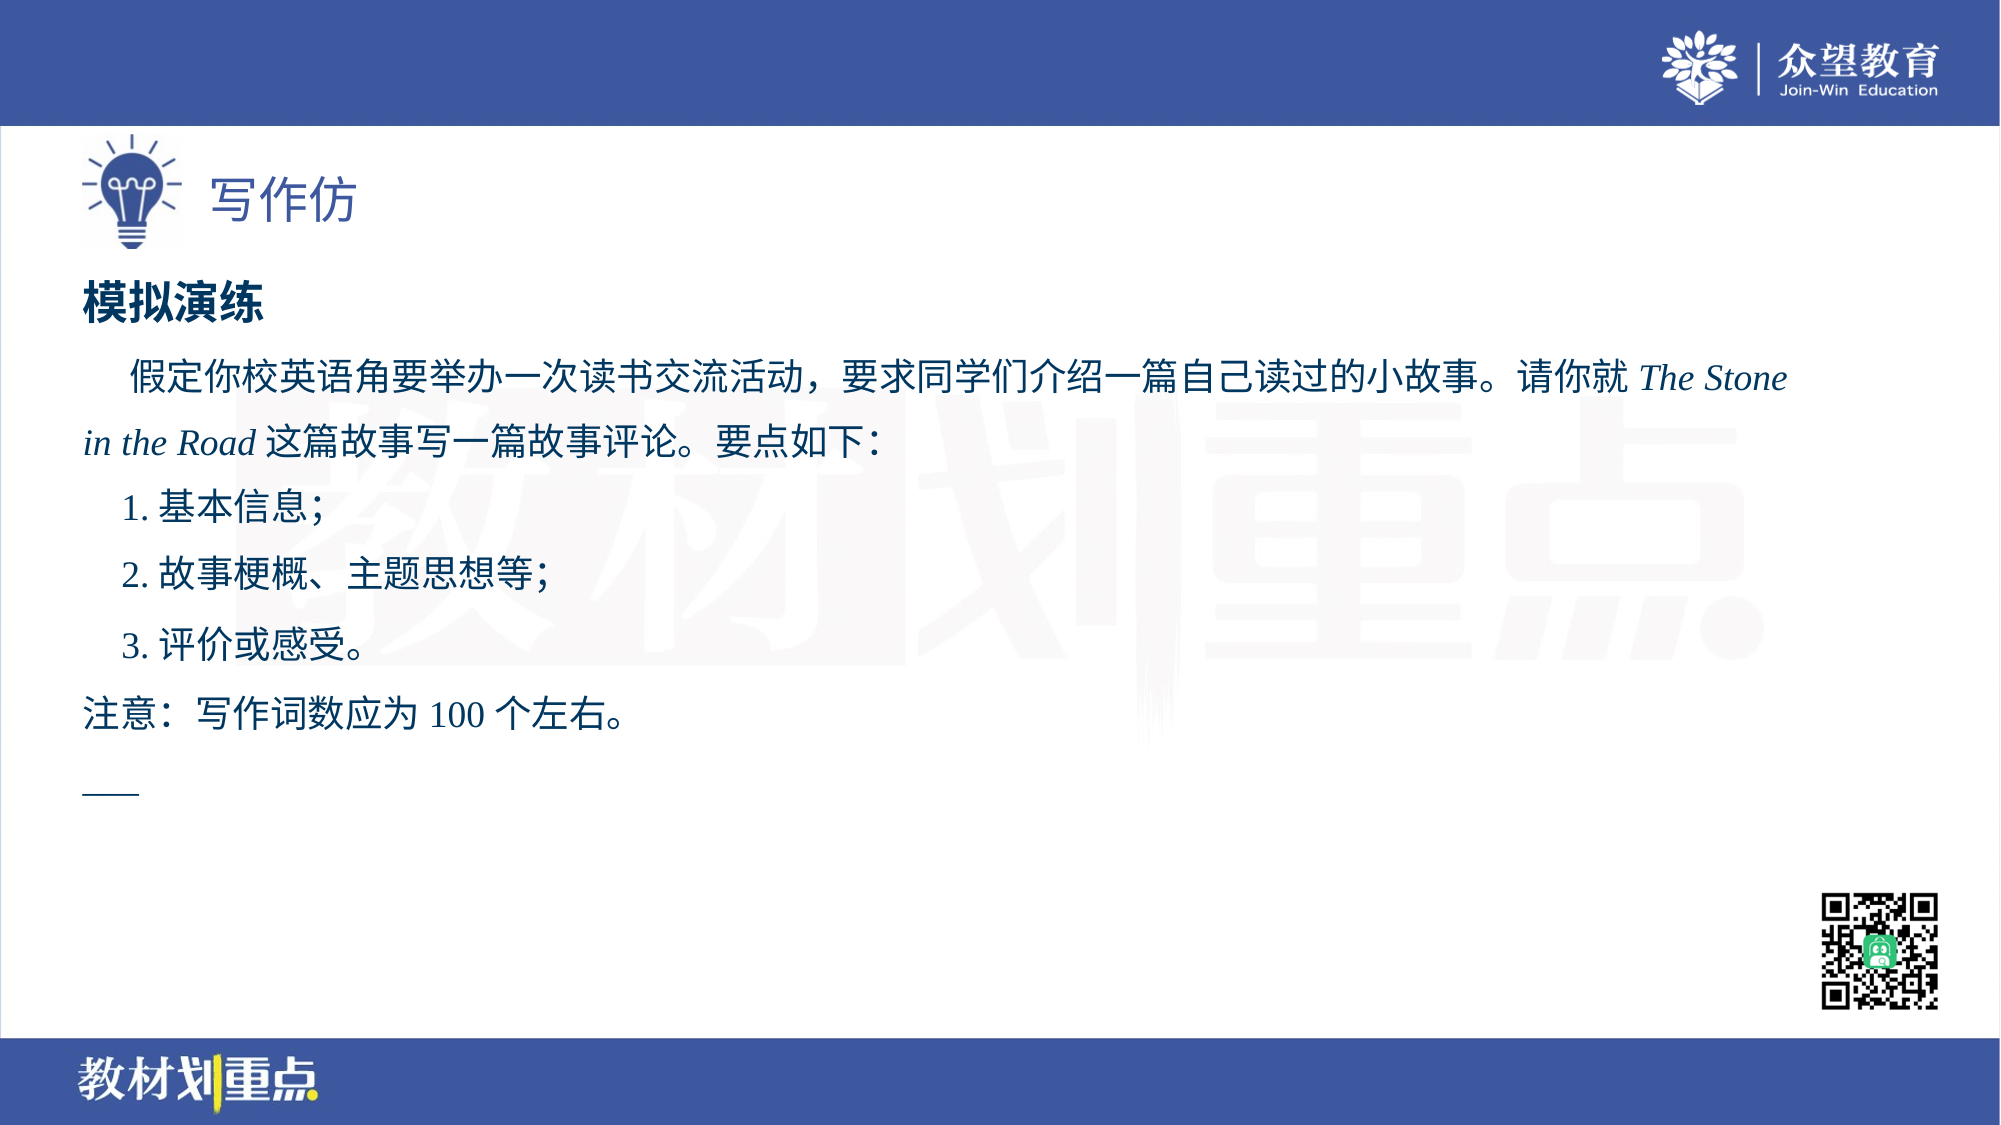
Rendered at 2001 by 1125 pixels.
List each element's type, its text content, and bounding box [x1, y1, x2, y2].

text_box 2.故事梗概、主题思想等； [82, 529, 1817, 588]
picture [0, 0, 2000, 1125]
text_box 3.评价或感受。 注意：写作词数应为100个左右。 ___ [82, 597, 1817, 793]
text_box 模拟演练 [82, 247, 1817, 329]
text_box 1.基本信息； [82, 463, 1817, 521]
text_box 假定你校英语角要举办一次读书交流活动，要求同学们介绍一篇自己读过的小故事。请你就The Stone in the Road这篇故事写一篇故事评论。要点如下： [82, 329, 1817, 456]
